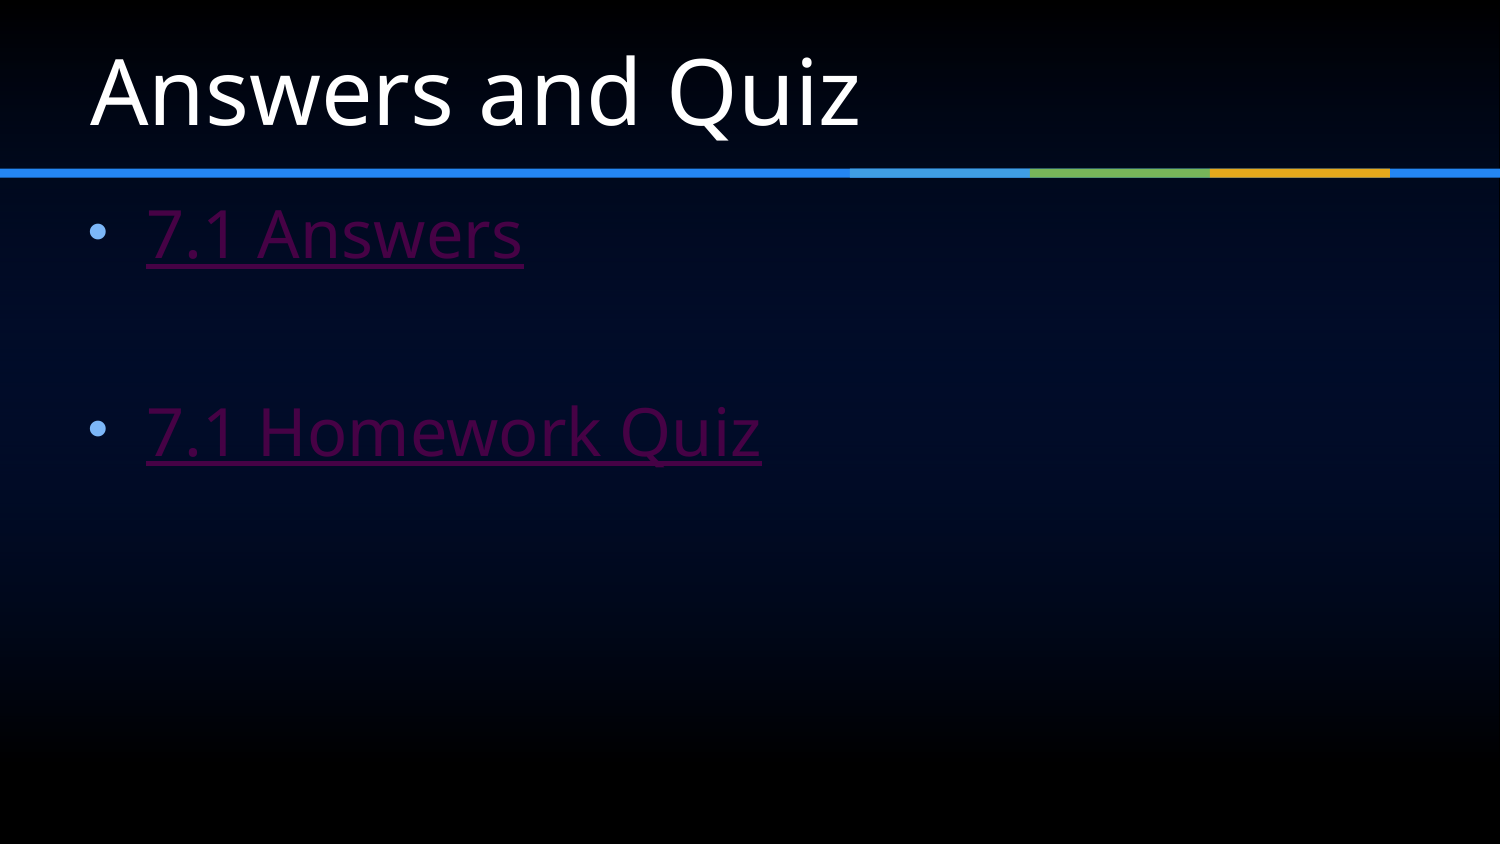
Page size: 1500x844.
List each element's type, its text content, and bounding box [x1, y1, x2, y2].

title Answers and Quiz [75, 18, 1425, 160]
list 7.1 Answers 7.1 Homework Quiz [75, 184, 1425, 754]
